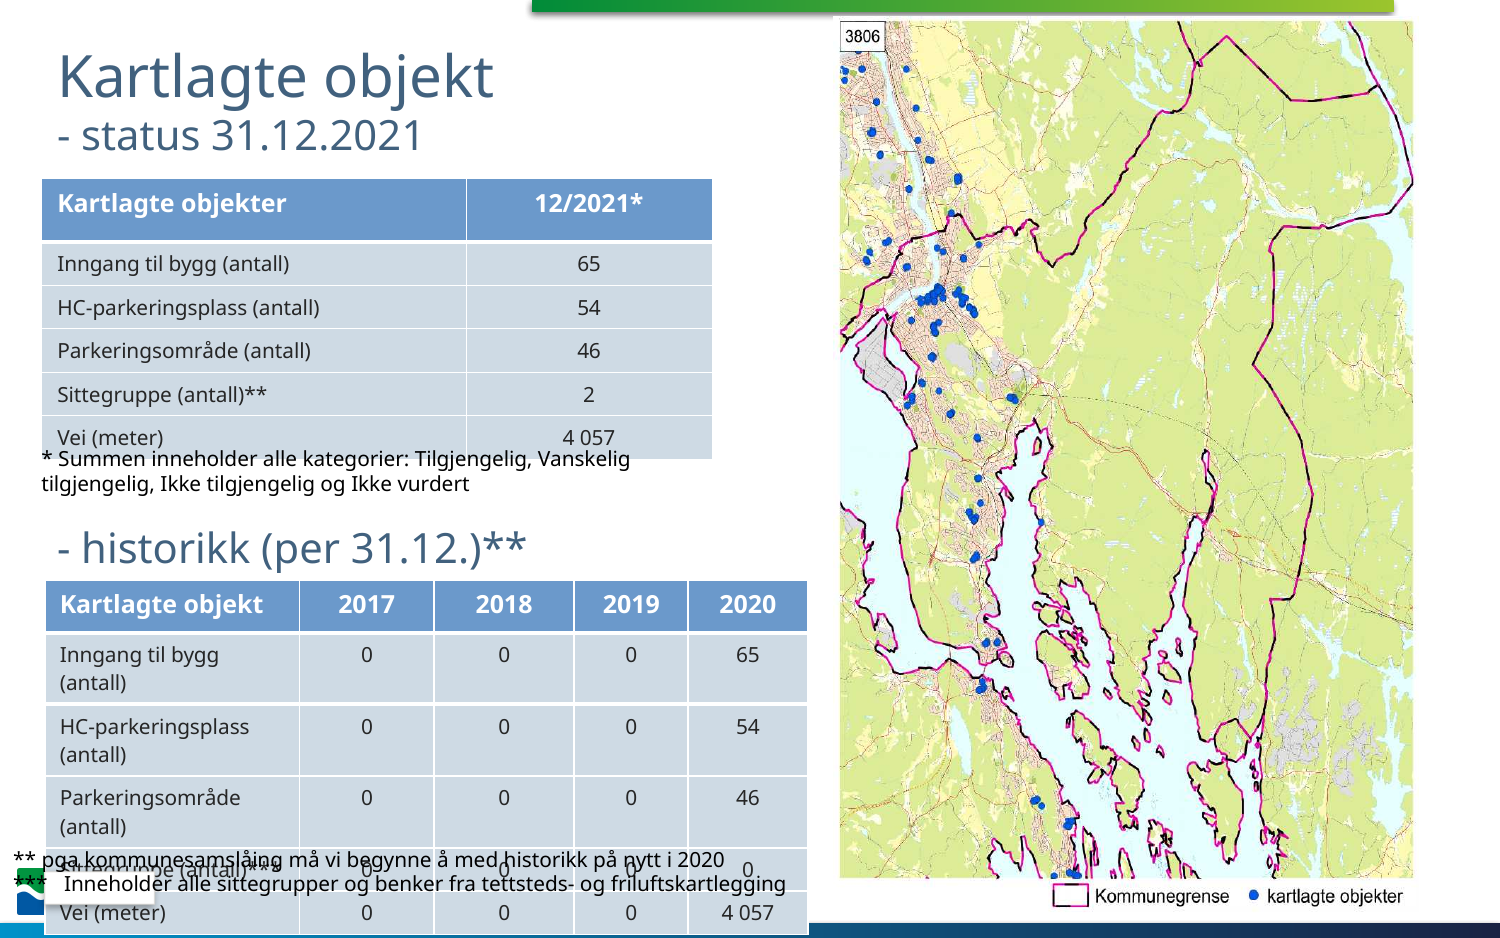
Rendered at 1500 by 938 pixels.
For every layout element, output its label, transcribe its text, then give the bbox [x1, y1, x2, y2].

table_header 12/2021* [467, 179, 712, 240]
table_cell 0 [435, 904, 573, 934]
text_box - historikk (per 31.12.)** [42, 496, 828, 580]
table_header 2019 [575, 581, 687, 631]
table_header 2020 [689, 581, 807, 631]
table_cell Sittegruppe (antall)** [42, 373, 466, 415]
table_cell HC-parkeringsplass (antall) [42, 286, 466, 328]
table_cell Inngang til bygg (antall) [46, 635, 299, 702]
text_box * Summen inneholder alle kategorier: Tilgjengelig, Vanskelig tilgjengelig, Ikke tilgjengelig og Ikke vurdert [26, 438, 711, 504]
table_cell 0 [575, 635, 687, 702]
table_cell HC-parkeringsplass (antall) [46, 706, 299, 775]
table_header 2017 [300, 581, 433, 631]
picture [833, 16, 1419, 913]
table_cell Vei (meter) [46, 904, 299, 934]
table_header Kartlagte objekt [46, 581, 299, 631]
table_cell 4 057 [467, 416, 712, 459]
table_cell 0 [435, 635, 573, 702]
table_cell 0 [300, 706, 433, 775]
table_cell Inngang til bygg (antall) [42, 244, 466, 285]
table_cell 0 [802, 849, 807, 890]
table_cell 54 [467, 286, 712, 328]
table_header 2018 [435, 581, 573, 631]
table_cell 46 [467, 329, 712, 372]
table_cell 4 057 [689, 892, 807, 934]
table_cell 0 [575, 904, 687, 934]
table_cell 54 [689, 706, 807, 775]
table_cell 65 [689, 635, 807, 702]
table_cell 0 [300, 904, 433, 934]
text_box ** pga kommunesamslåing må vi begynne å med historikk på nytt i 2020 *** Inneholder alle sittegrupper og benker fra tettsteds- og friluftskartlegging [0, 838, 802, 904]
table_cell 2 [467, 373, 712, 415]
table_cell 0 [300, 777, 433, 838]
table_cell Parkeringsområde (antall) [46, 777, 299, 838]
table_cell 65 [467, 244, 712, 285]
table_cell Vei (meter) [42, 416, 466, 438]
table_cell 0 [435, 777, 573, 838]
table_cell 0 [575, 706, 687, 775]
table_cell Parkeringsområde (antall) [42, 329, 466, 372]
table_header Kartlagte objekter [42, 179, 466, 240]
table_cell 0 [300, 635, 433, 702]
text_box Kartlagte objekt - status 31.12.2021 [42, 24, 828, 167]
table_cell 0 [575, 777, 687, 838]
table_cell 0 [435, 706, 573, 775]
table_cell 46 [689, 777, 807, 847]
